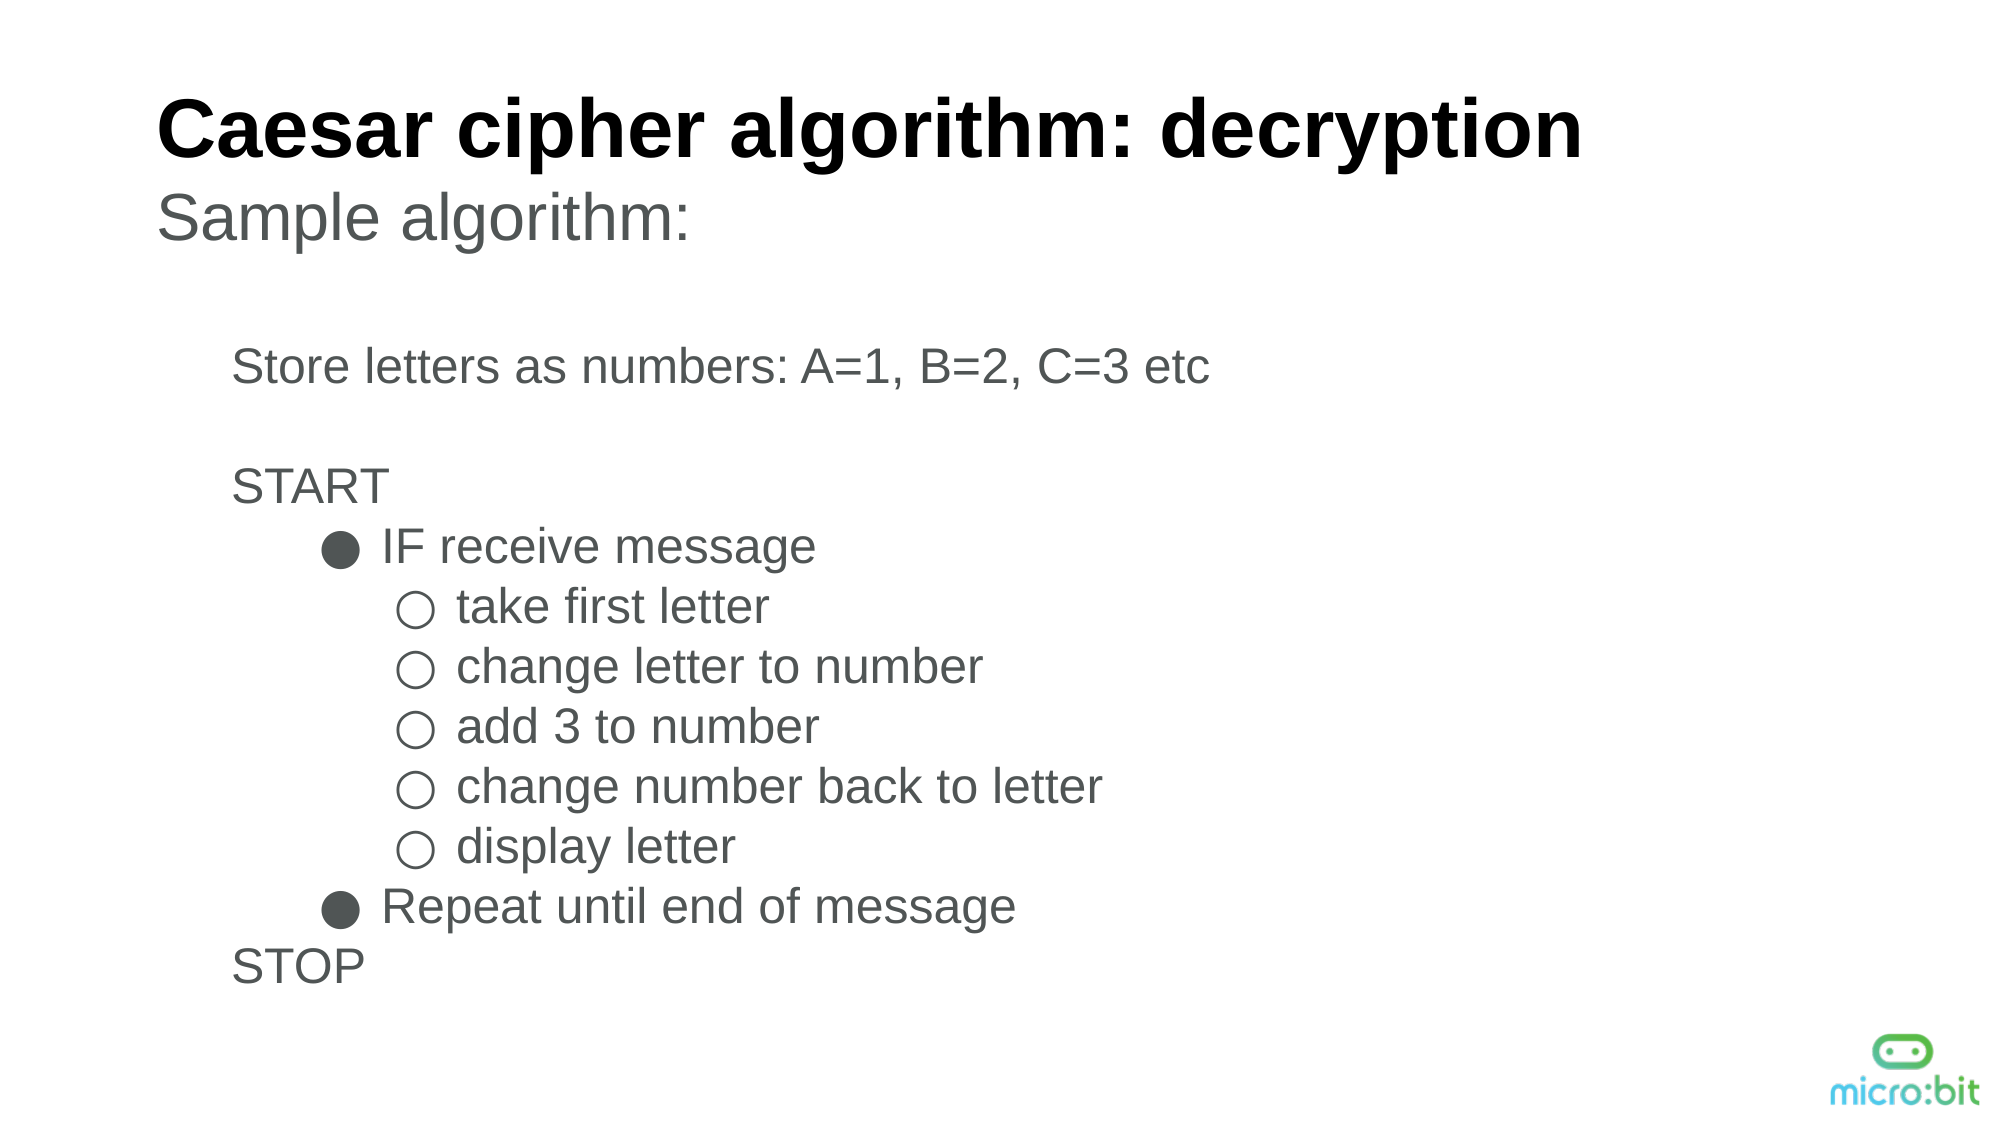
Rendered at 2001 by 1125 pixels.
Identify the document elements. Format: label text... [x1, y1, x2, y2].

text_box Caesar cipher algorithm: decryption Sample algorithm: Store letters as numbers: A=1, B=2, C=3 etc START IF receive message take first letter change letter to number add 3 to number change number back to letter display letter Repeat until end of message STOP [141, 60, 1909, 884]
picture [1830, 1029, 1980, 1106]
